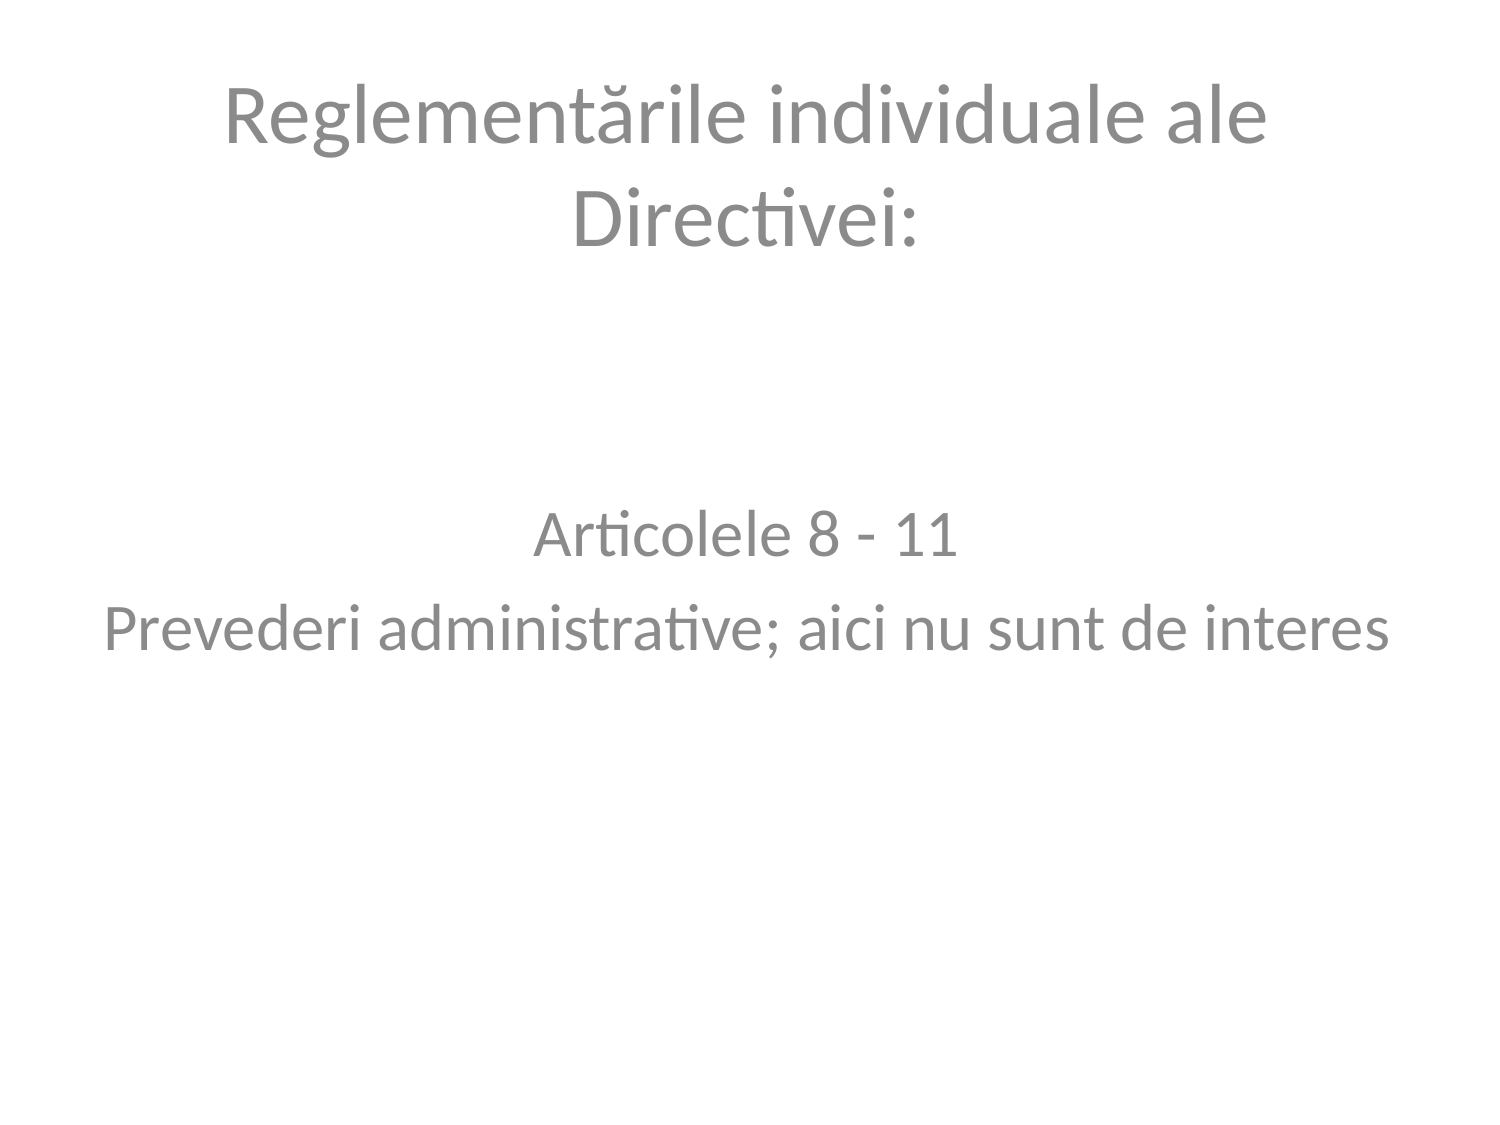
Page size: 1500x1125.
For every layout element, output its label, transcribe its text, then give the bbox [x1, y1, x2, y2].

subtitle Reglementările individuale ale Directivei: Articolele 8 - 11 Prevederi administrative; aici nu sunt de interes [48, 50, 1446, 1063]
